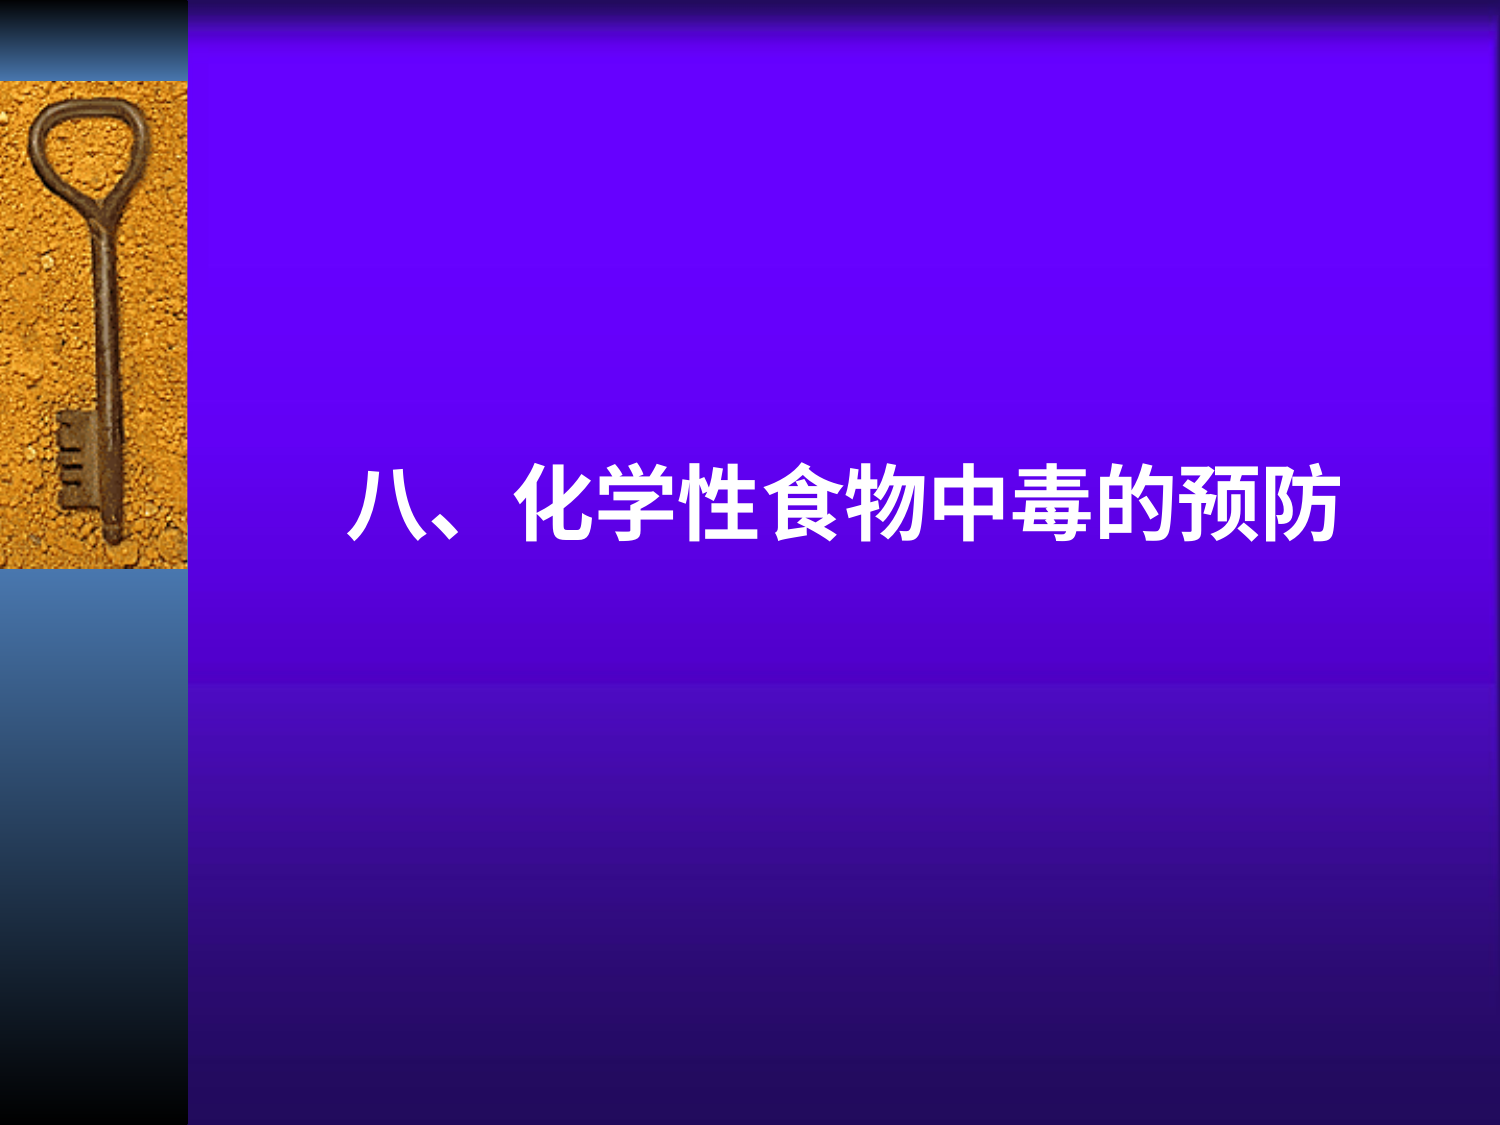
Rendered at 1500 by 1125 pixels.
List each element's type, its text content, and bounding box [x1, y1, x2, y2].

picture [0, 0, 1500, 1125]
text_box 八、化学性食物中毒的预防 [218, 444, 1471, 559]
